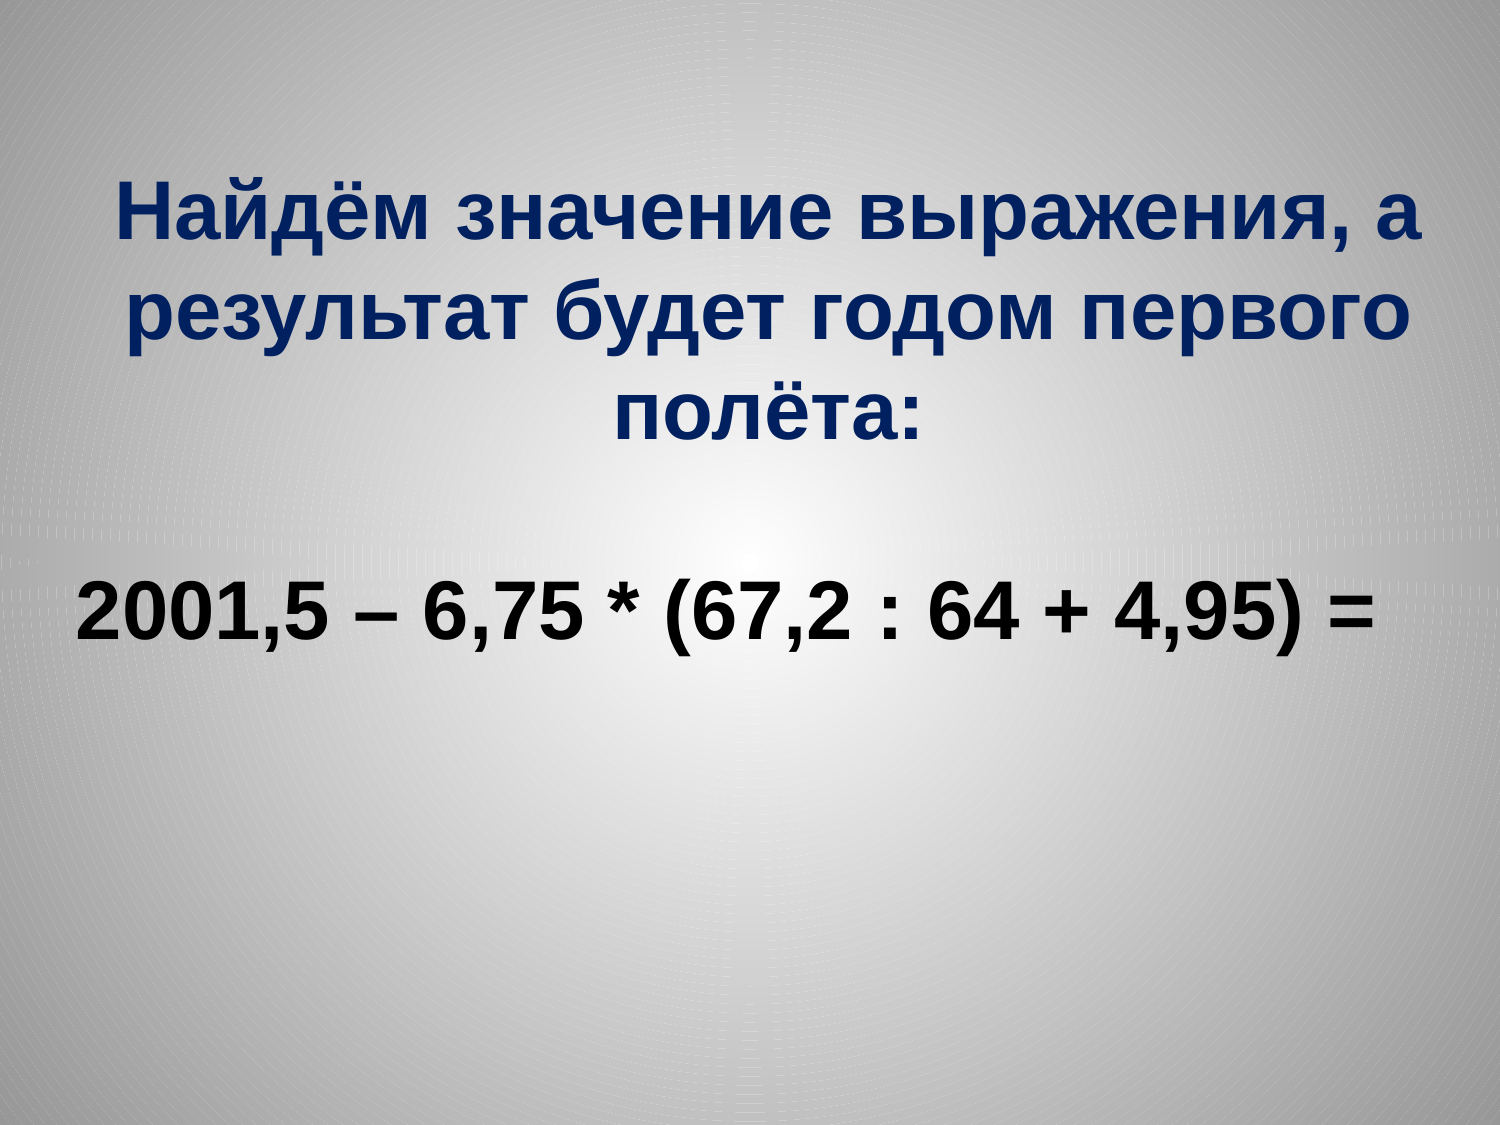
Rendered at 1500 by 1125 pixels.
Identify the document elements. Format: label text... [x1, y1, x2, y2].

text_box Найдём значение выражения, а результат будет годом первого полёта: 2001,5 – 6,75 * (67,2 : 64 + 4,95) = [37, 187, 1500, 625]
